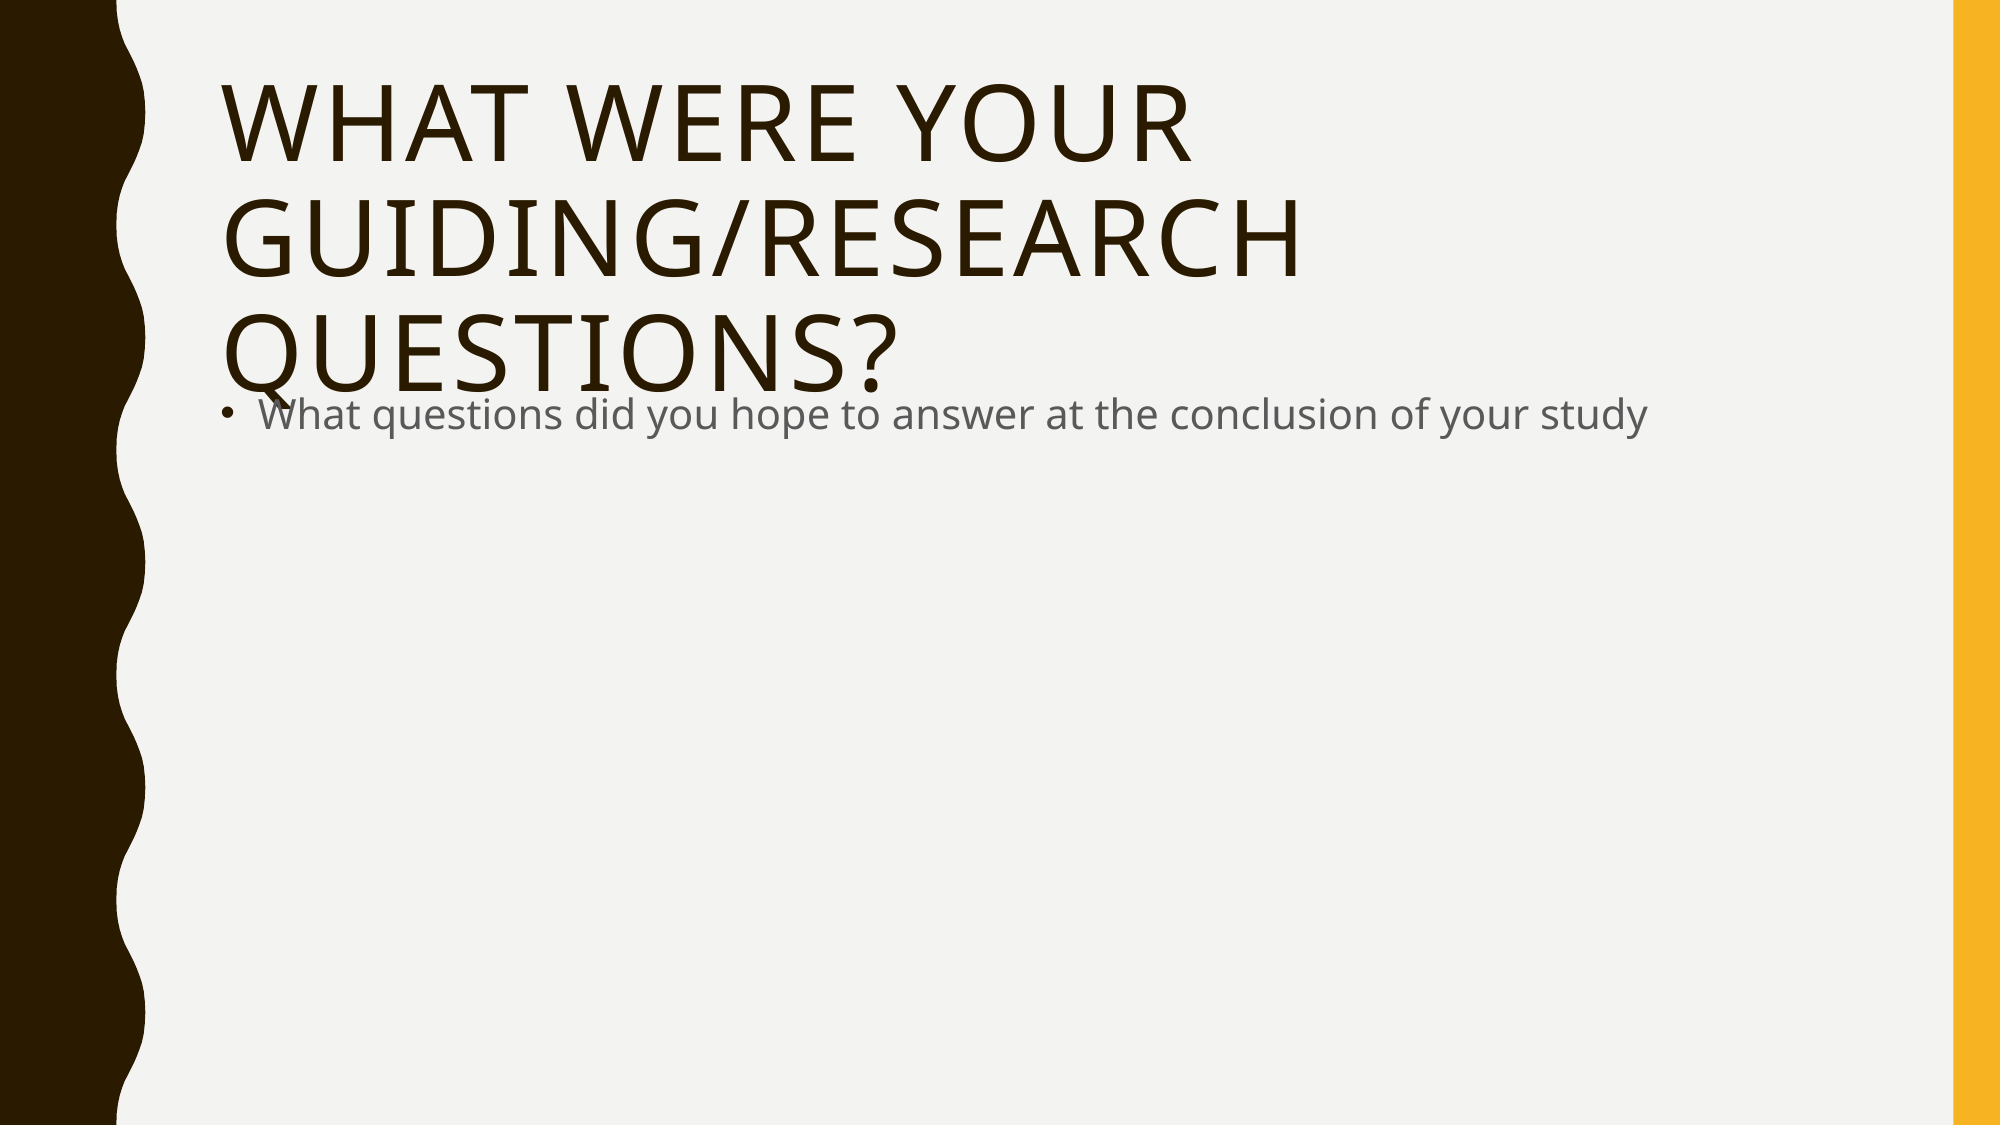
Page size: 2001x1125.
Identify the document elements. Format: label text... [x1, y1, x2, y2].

list What questions did you hope to answer at the conclusion of your study [205, 375, 1875, 965]
title What were your guiding/research questions? [205, 62, 1875, 308]
